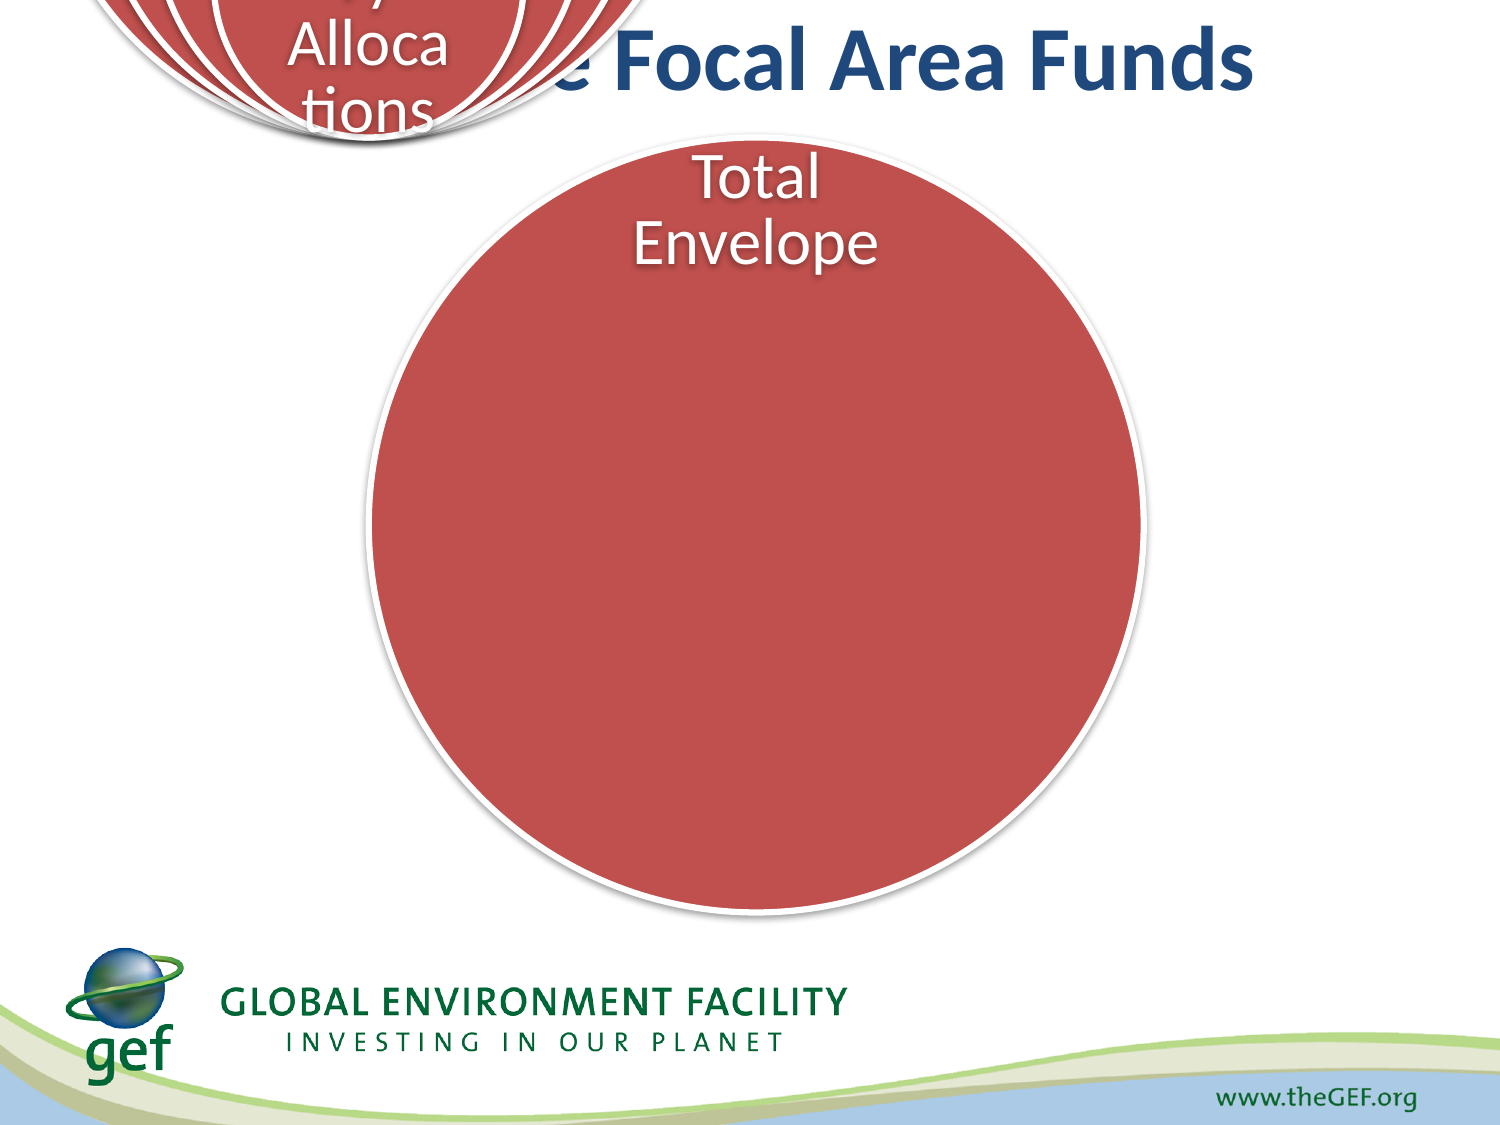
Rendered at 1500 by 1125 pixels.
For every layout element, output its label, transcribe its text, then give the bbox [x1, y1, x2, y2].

picture [0, 920, 1500, 1125]
title Available Focal Area Funds [523, 0, 1426, 111]
title Available Focal Area Funds [74, 0, 213, 111]
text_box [24, 137, 1488, 913]
